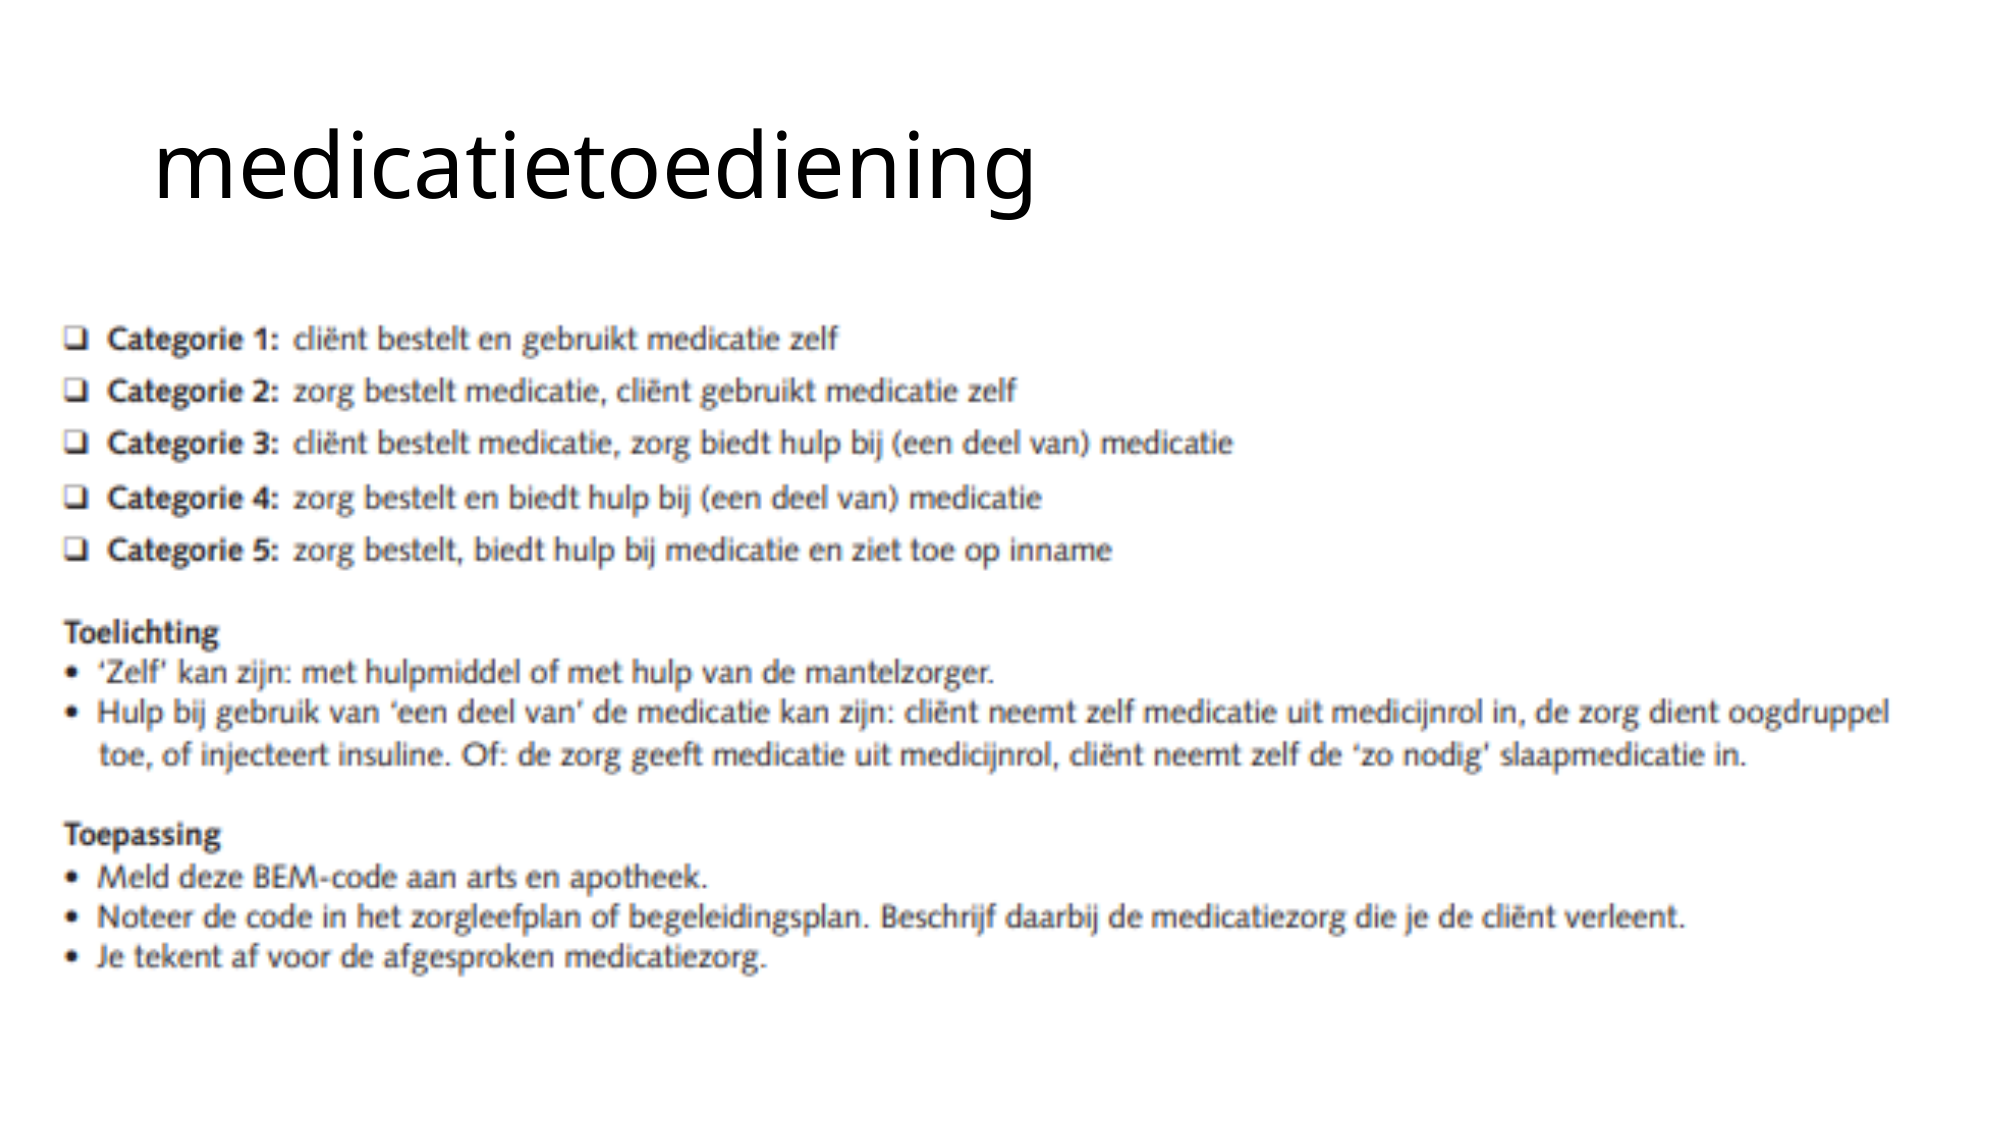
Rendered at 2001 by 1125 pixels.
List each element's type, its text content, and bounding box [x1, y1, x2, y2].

title medicatietoediening [137, 59, 1863, 278]
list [47, 305, 1929, 999]
